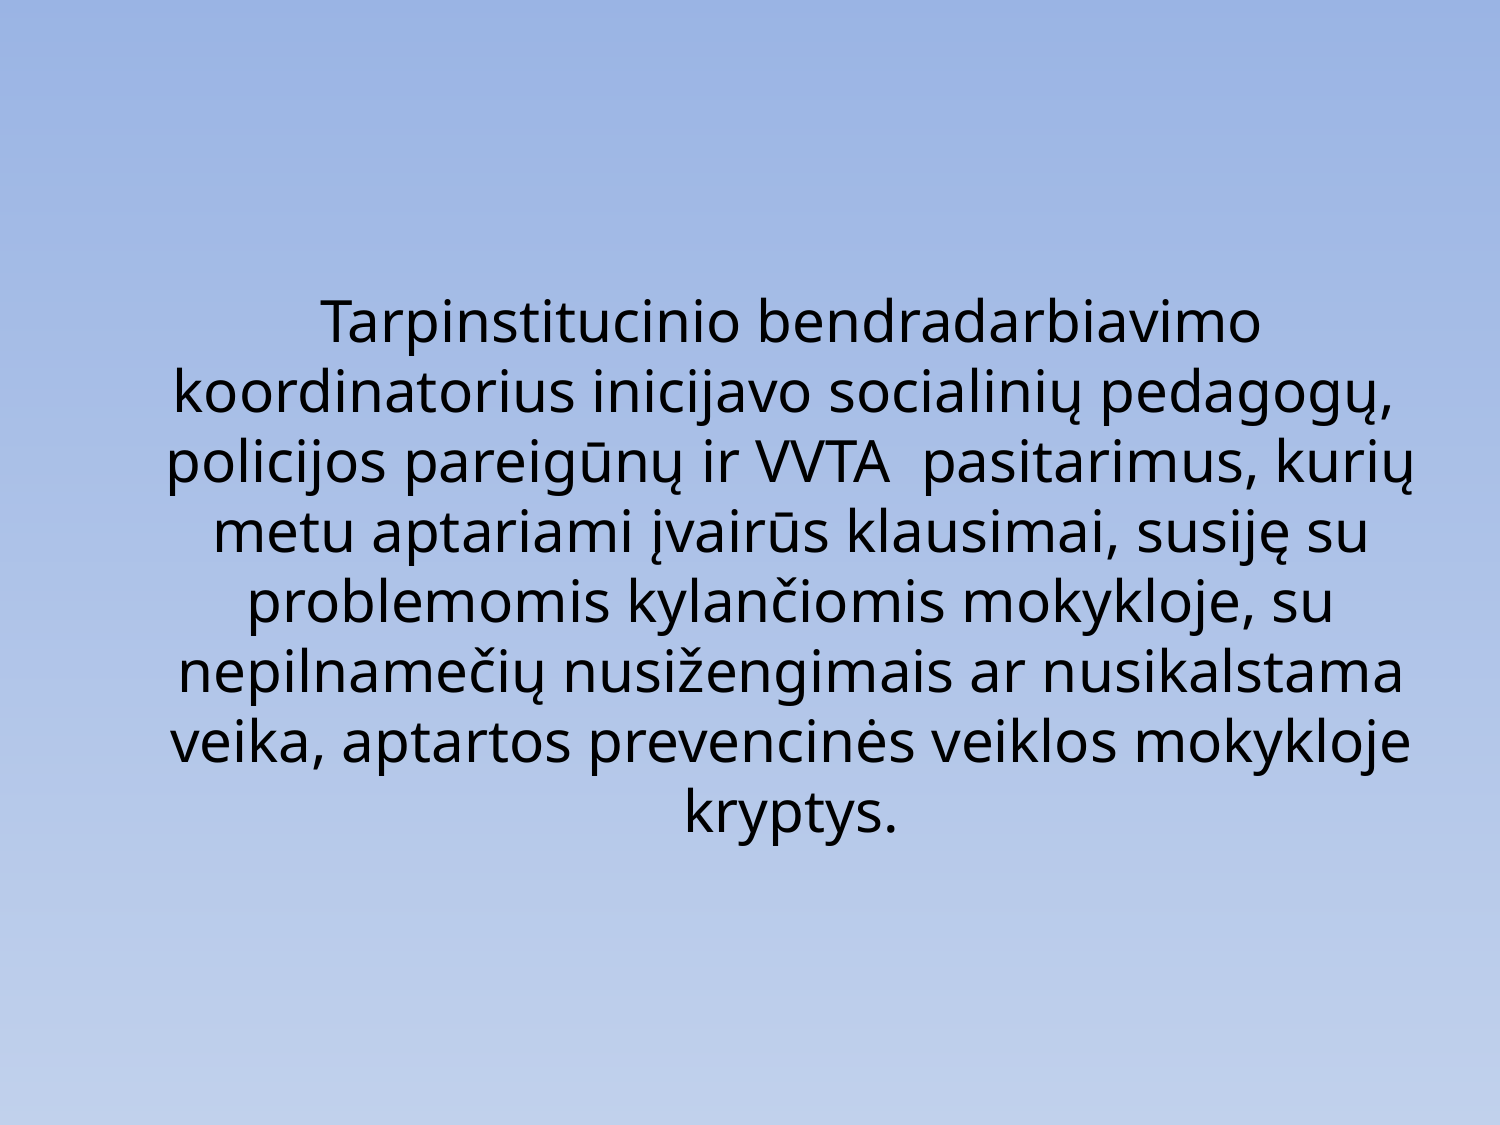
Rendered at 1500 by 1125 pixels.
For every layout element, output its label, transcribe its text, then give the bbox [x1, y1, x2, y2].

text_box Tarpinstitucinio bendradarbiavimo koordinatorius inicijavo socialinių pedagogų, policijos pareigūnų ir VVTA pasitarimus, kurių metu aptariami įvairūs klausimai, susiję su problemomis kylančiomis mokykloje, su nepilnamečių nusižengimais ar nusikalstama veika, aptartos prevencinės veiklos mokykloje kryptys. [123, 137, 1459, 852]
